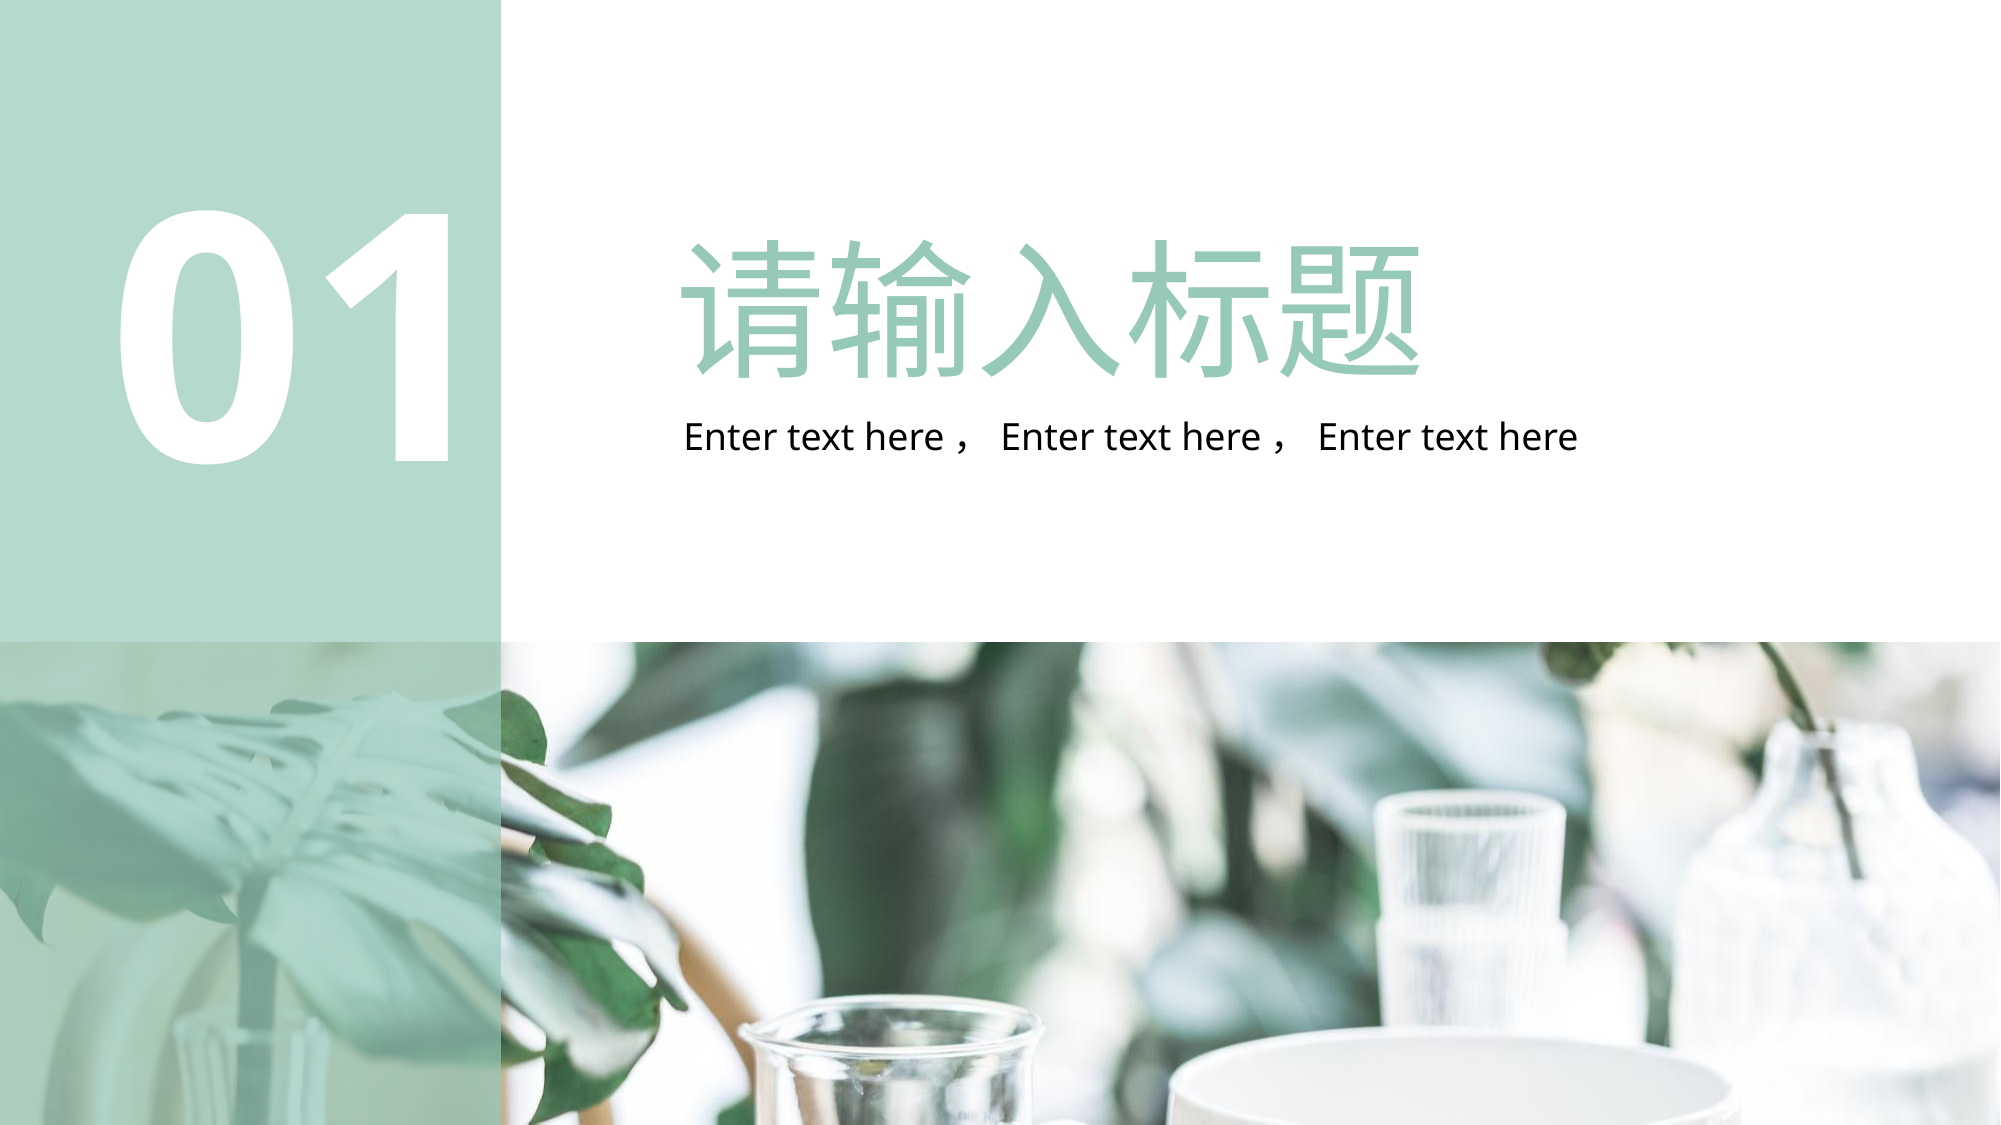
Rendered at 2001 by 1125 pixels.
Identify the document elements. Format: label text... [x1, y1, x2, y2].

text_box 请输入标题 [582, 209, 1519, 404]
picture [0, 642, 2000, 1125]
text_box [0, 0, 502, 643]
text_box 01 [93, 108, 519, 538]
text_box Enter text here，Enter text here，Enter text here [668, 405, 1594, 466]
